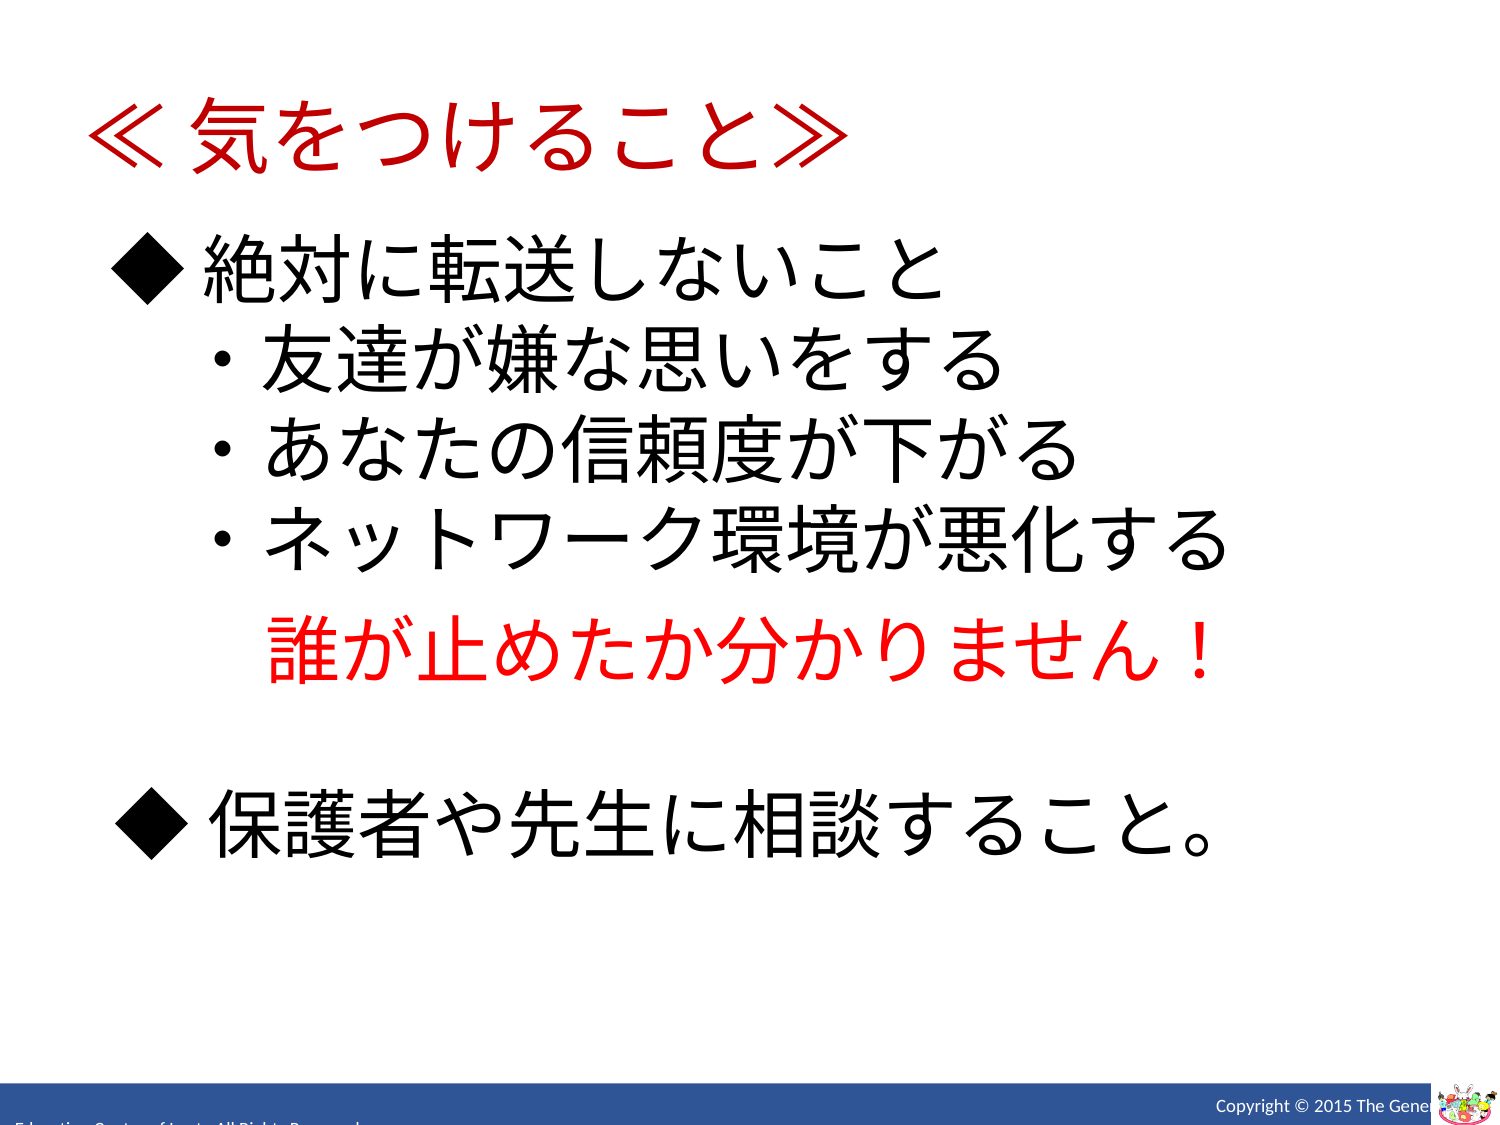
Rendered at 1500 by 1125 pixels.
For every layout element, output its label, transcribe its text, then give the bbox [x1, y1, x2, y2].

text_box 誰が止めたか分かりません！ [225, 596, 1278, 701]
picture [1431, 1082, 1500, 1125]
text_box ≪気をつけること≫ [69, 88, 869, 194]
text_box ◆絶対に転送しないこと ・友達が嫌な思いをする ・あなたの信頼度が下がる ・ネットワーク環境が悪化する [49, 215, 1403, 591]
text_box ◆保護者や先生に相談すること。 [54, 770, 1408, 875]
